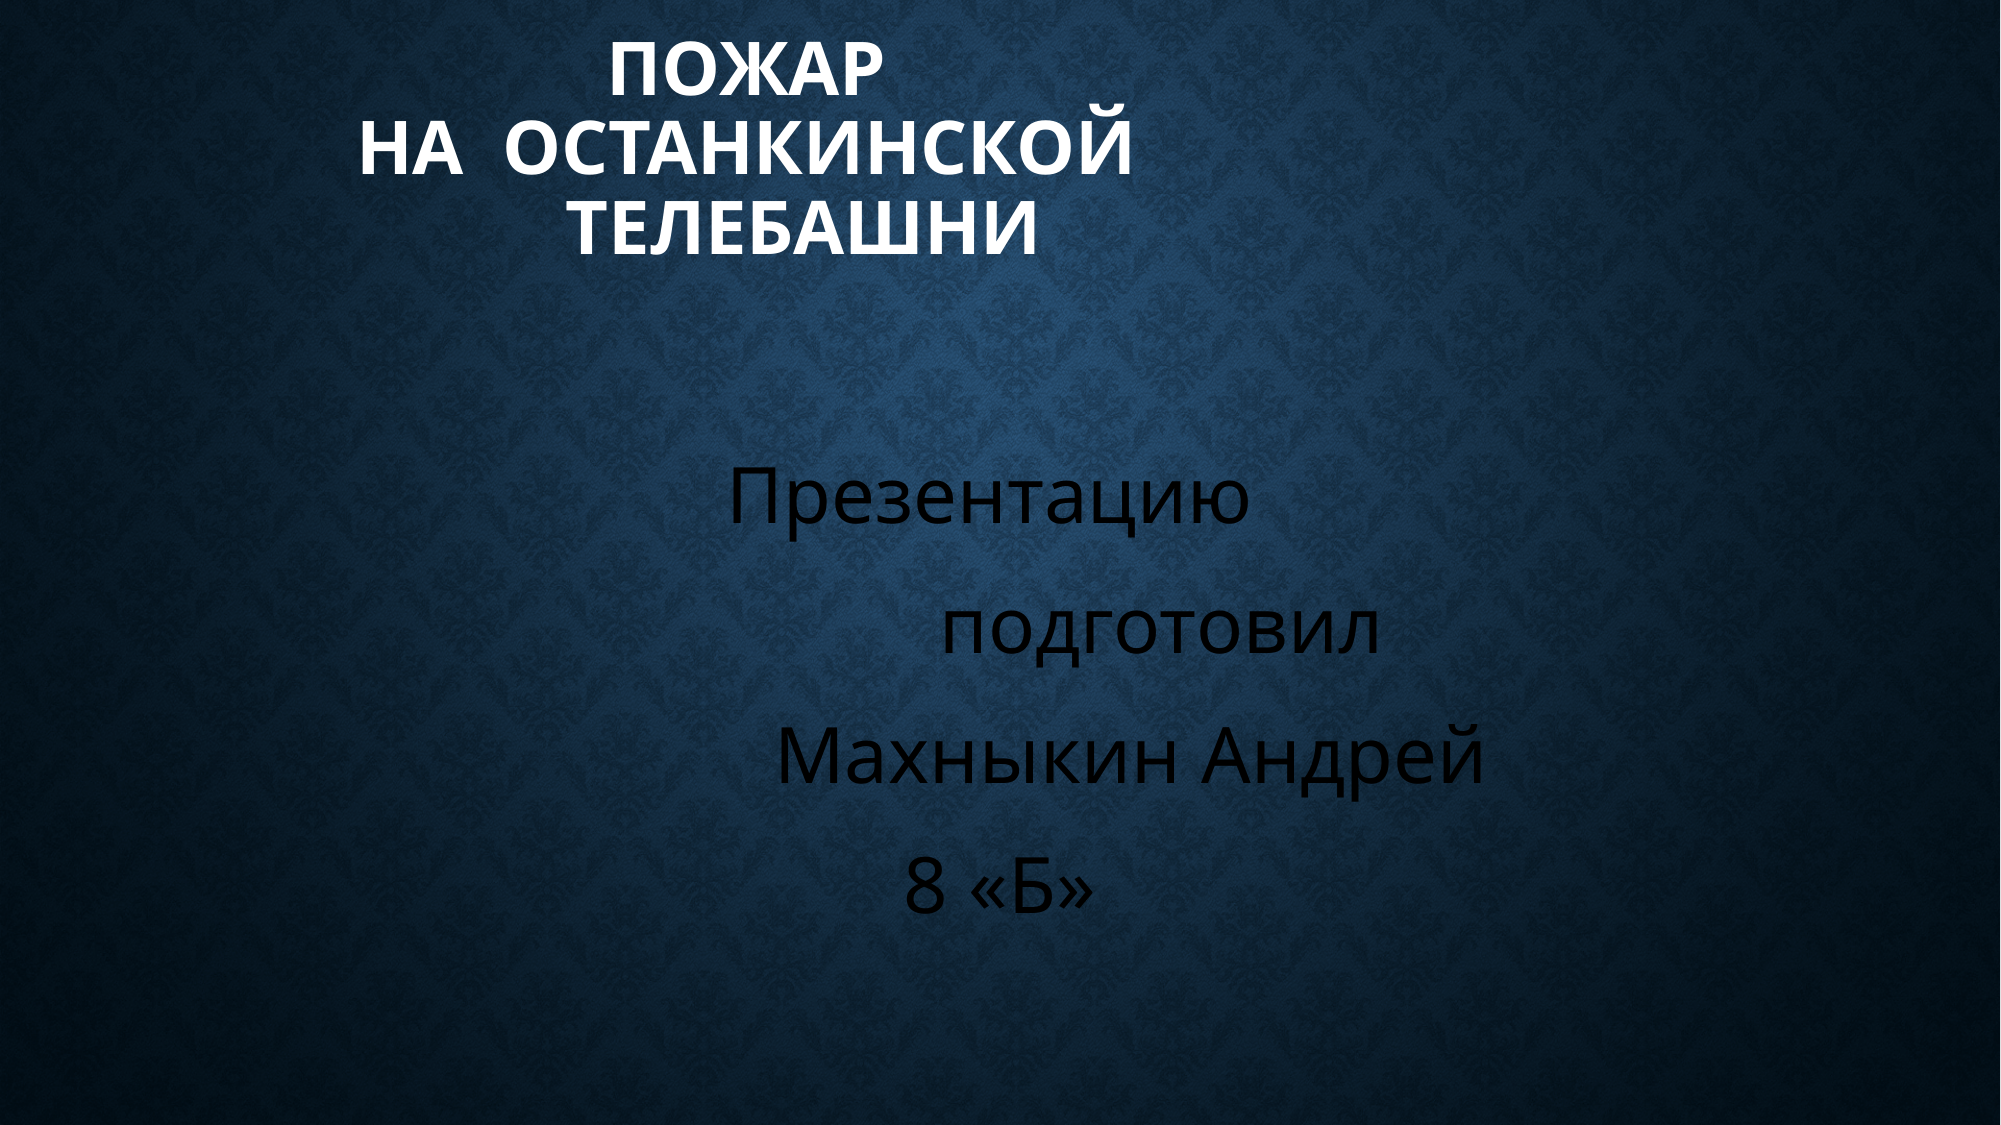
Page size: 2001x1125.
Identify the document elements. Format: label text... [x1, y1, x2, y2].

title Пожар на останкинской телебашни [16, 21, 1477, 279]
subtitle Презентацию подготовил Махныкин Андрей 8 «Б» [261, 419, 1739, 938]
